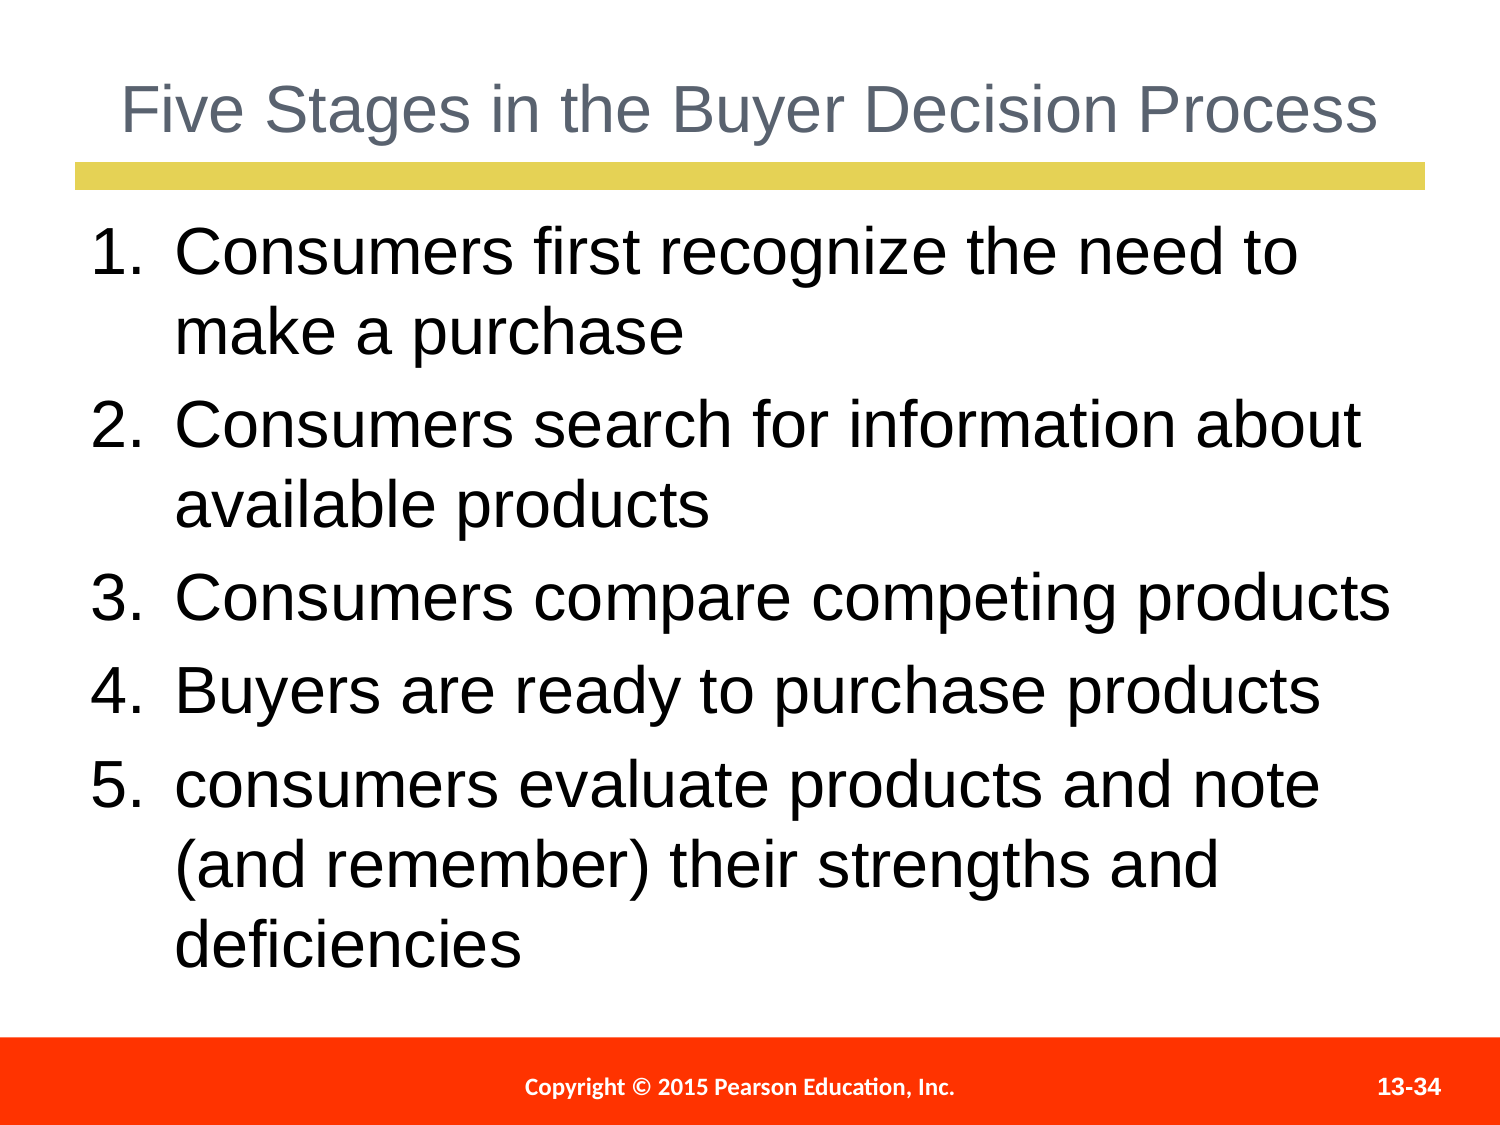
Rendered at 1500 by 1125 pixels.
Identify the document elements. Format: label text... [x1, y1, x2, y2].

title Five Stages in the Buyer Decision Process [74, 12, 1426, 199]
list Consumers first recognize the need to make a purchase Consumers search for information about available products Consumers compare competing products Buyers are ready to purchase products consumers evaluate products and note (and remember) their strengths and deficiencies [74, 199, 1426, 1006]
